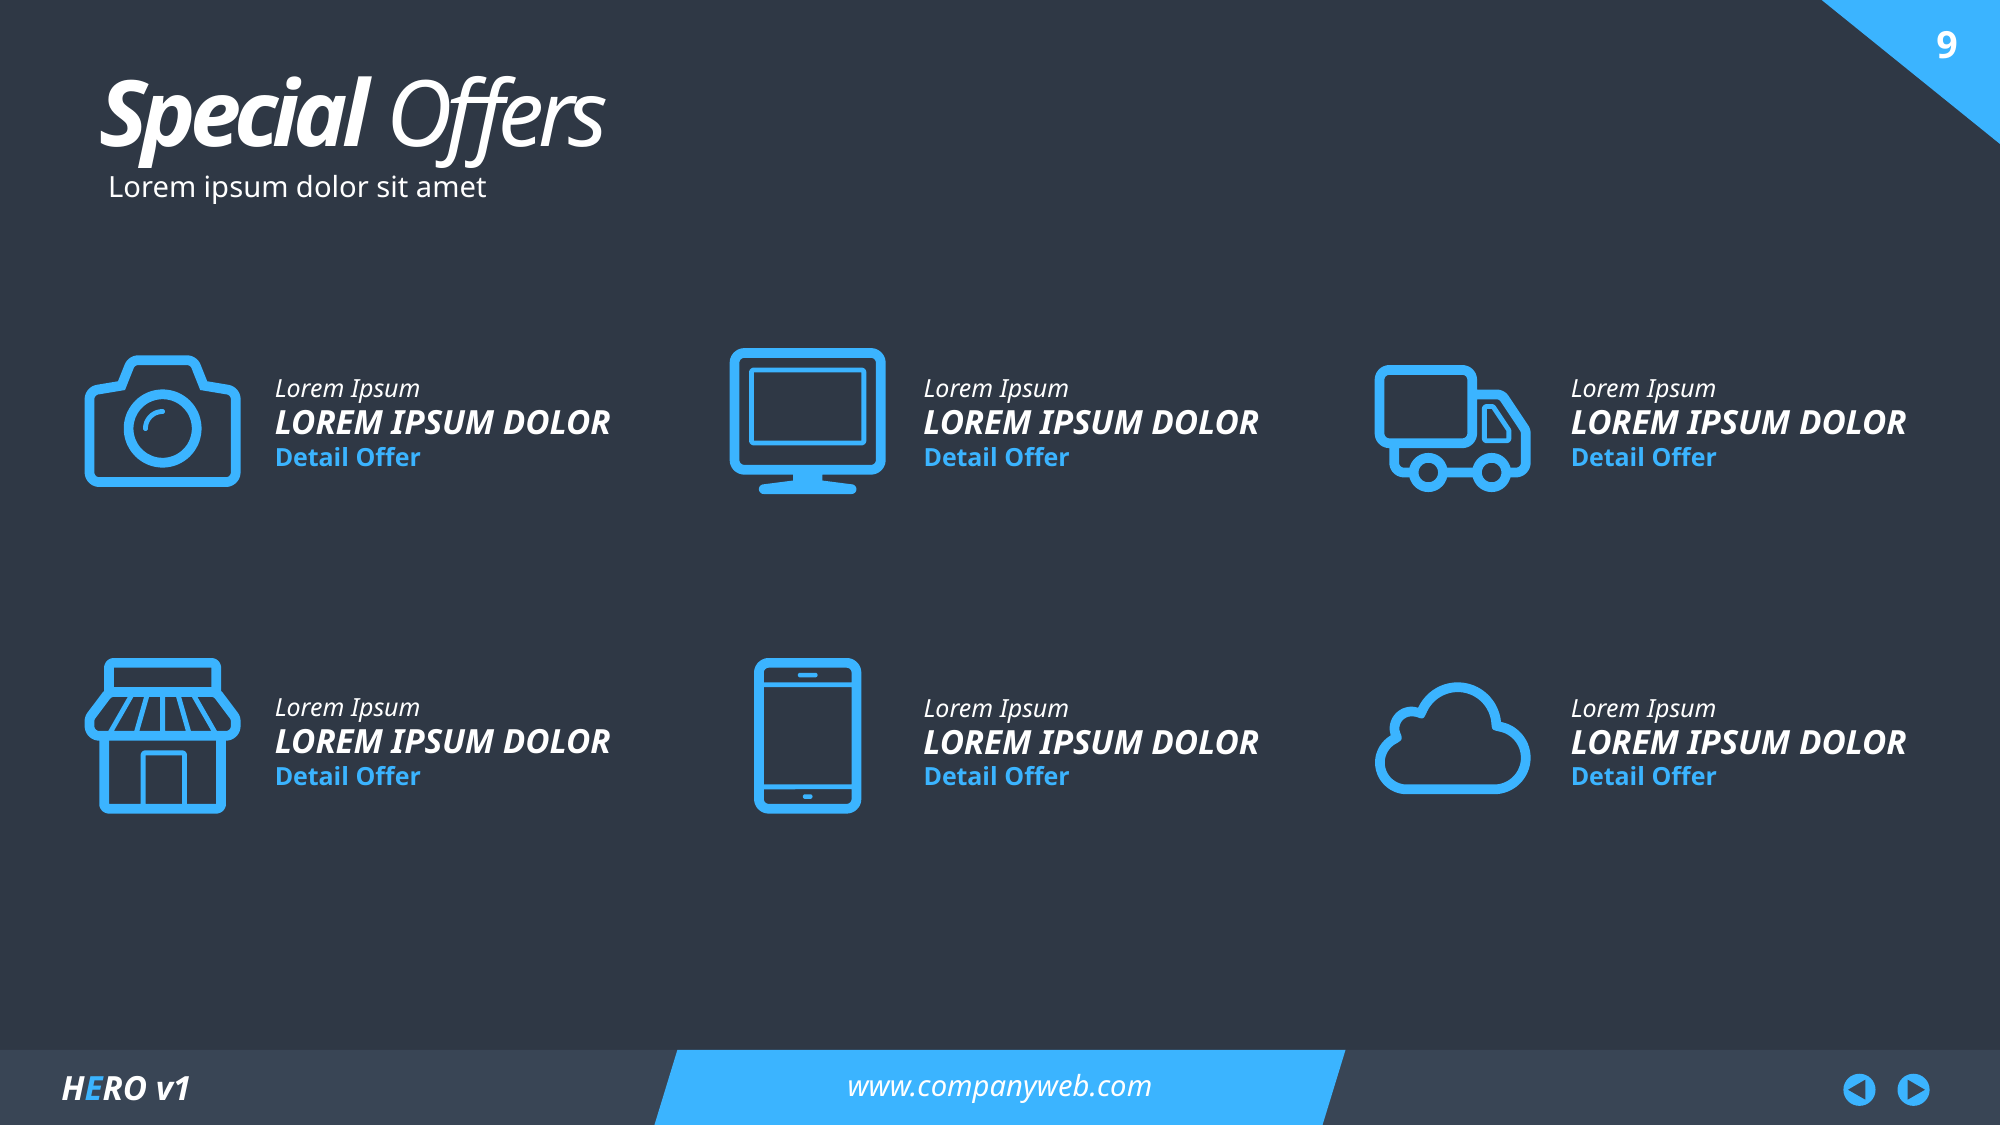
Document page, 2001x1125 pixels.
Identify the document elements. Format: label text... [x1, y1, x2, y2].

text_box [1375, 682, 1531, 795]
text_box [84, 355, 241, 487]
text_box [1556, 363, 1961, 485]
text_box [84, 658, 241, 814]
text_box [1556, 682, 1961, 805]
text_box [908, 682, 1313, 805]
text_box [729, 348, 886, 495]
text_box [908, 363, 1313, 485]
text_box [259, 362, 665, 485]
text_box Lorem ipsum dolor sit amet [93, 169, 785, 207]
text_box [259, 682, 665, 804]
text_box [754, 658, 862, 814]
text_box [1374, 365, 1531, 493]
text_box Special Offers [84, 63, 1171, 169]
